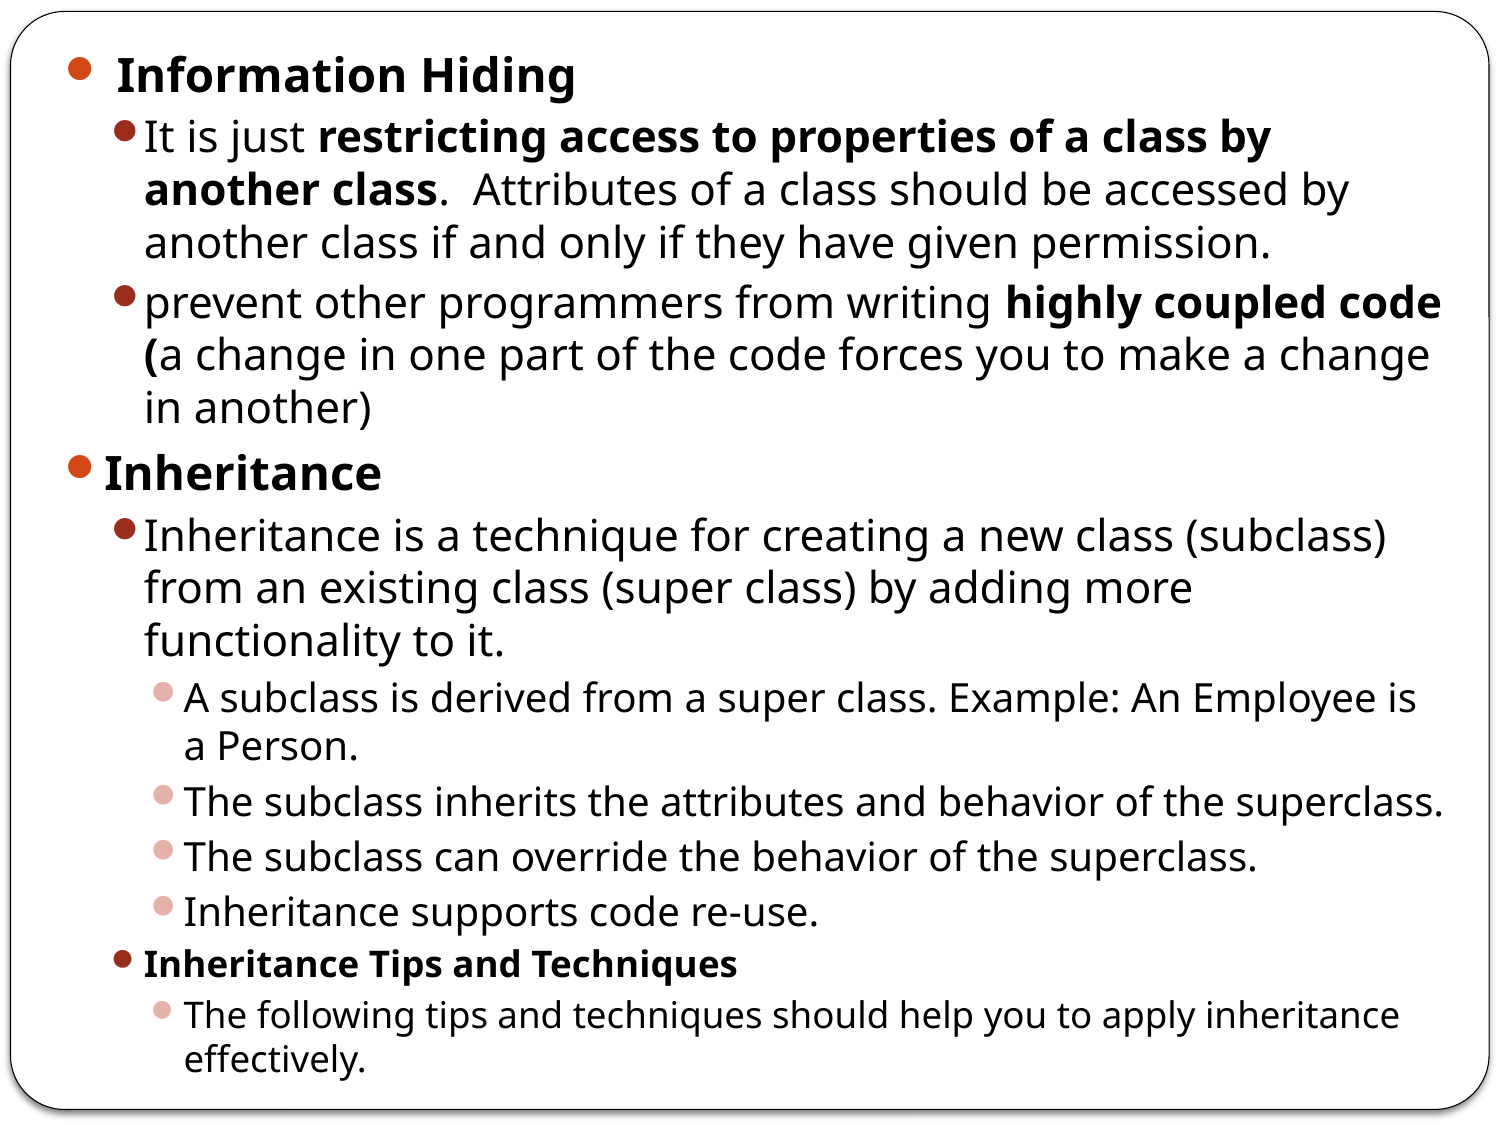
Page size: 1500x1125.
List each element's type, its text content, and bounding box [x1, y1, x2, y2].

list Information Hiding It is just restricting access to properties of a class by another class. Attributes of a class should be accessed by another class if and only if they have given permission. prevent other programmers from writing highly coupled code (a change in one part of the code forces you to make a change in another) Inheritance Inheritance is a technique for creating a new class (subclass) from an existing class (super class) by adding more functionality to it. A subclass is derived from a super class. Example: An Employee is a Person. The subclass inherits the attributes and behavior of the superclass. The subclass can override the behavior of the superclass. Inheritance supports code re-use. Inheritance Tips and Techniques The following tips and techniques should help you to apply inheritance effectively. [50, 37, 1463, 1100]
